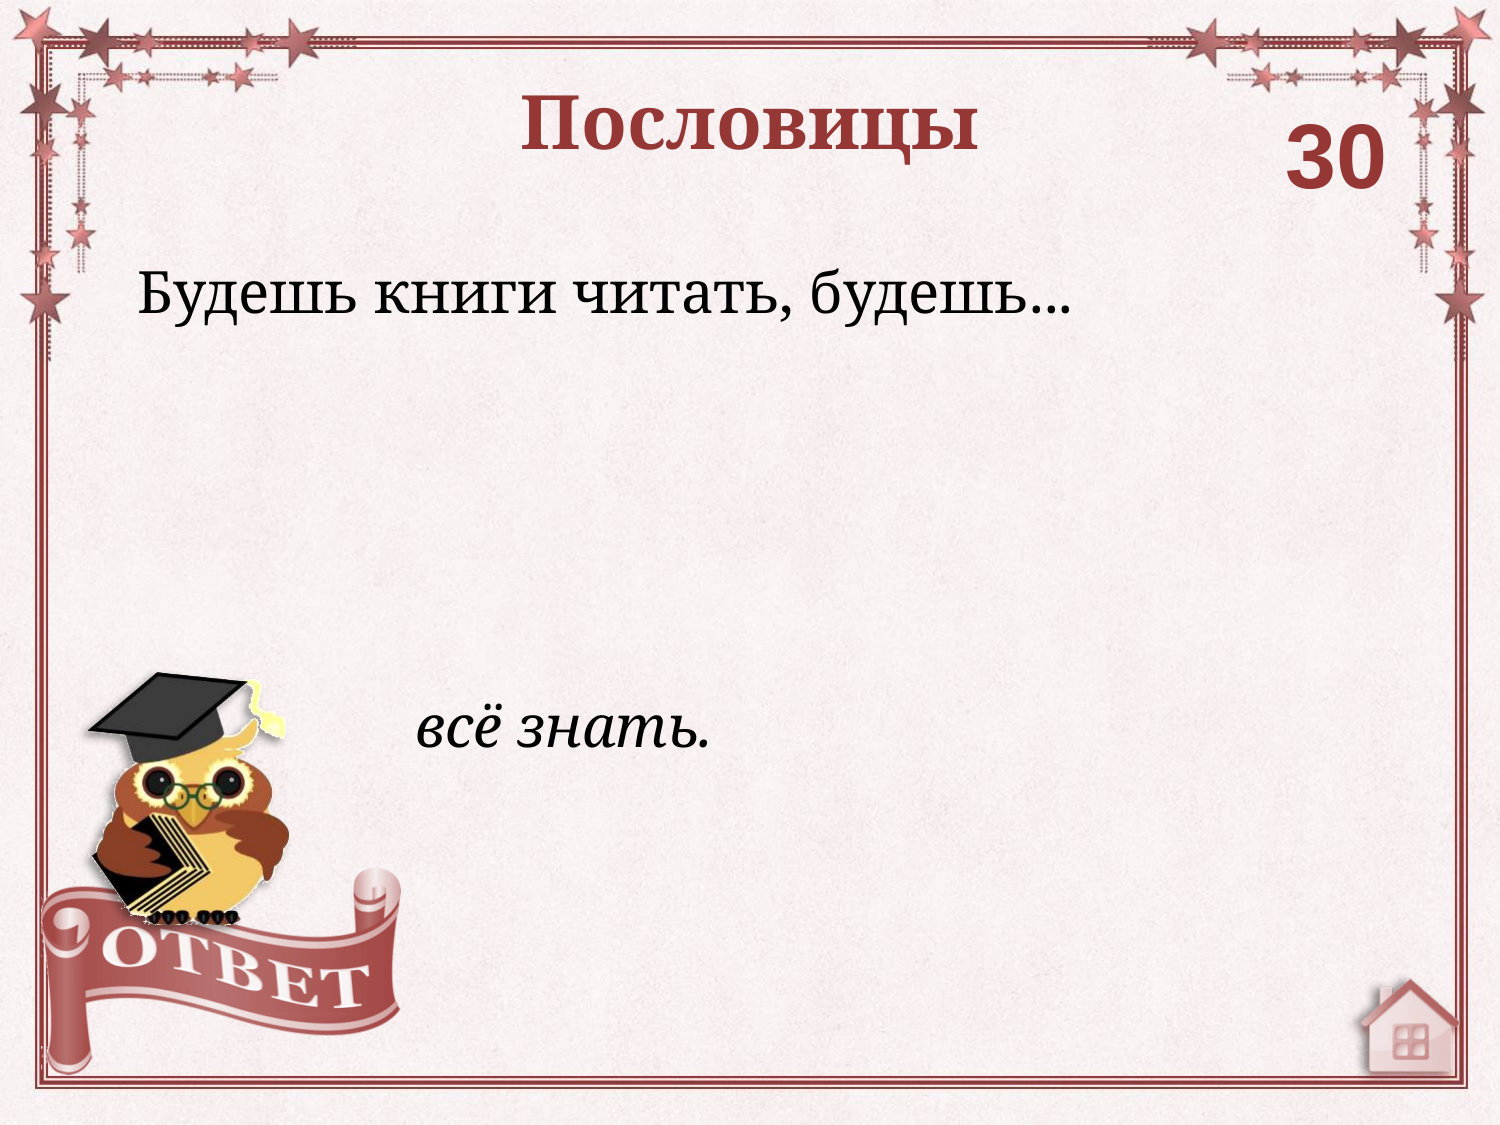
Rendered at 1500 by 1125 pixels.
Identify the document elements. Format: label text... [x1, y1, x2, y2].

text_box Пословицы [301, 66, 1200, 172]
text_box Будешь книги читать, будешь... [123, 247, 1378, 333]
text_box всё знать. [400, 681, 1435, 766]
text_box 30 [1266, 89, 1407, 215]
picture [0, 0, 1500, 1125]
